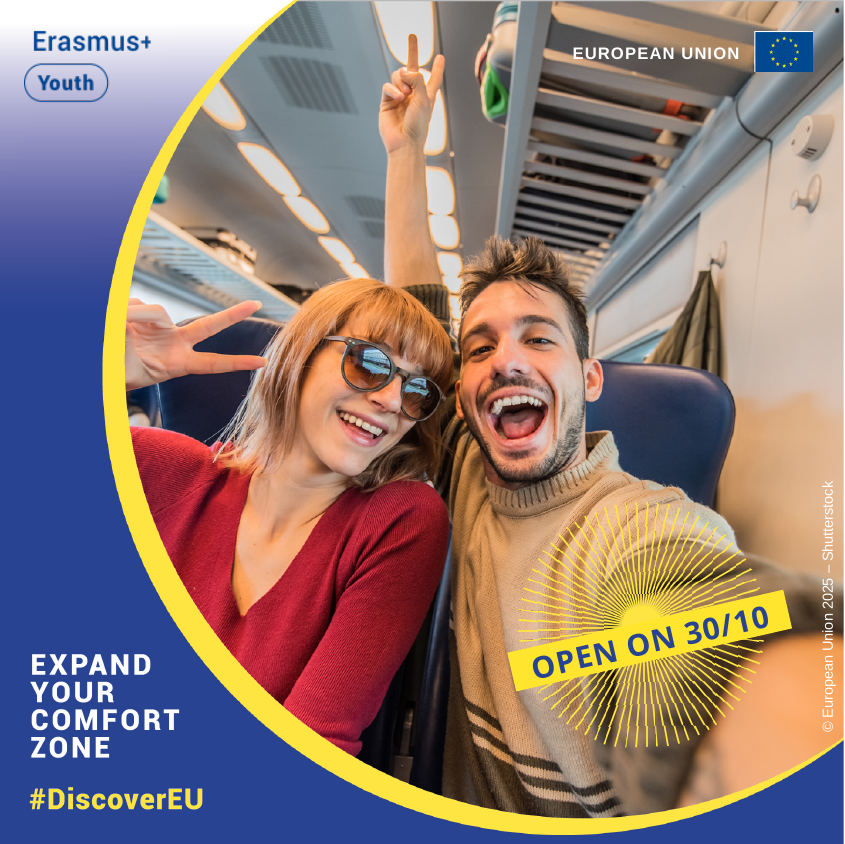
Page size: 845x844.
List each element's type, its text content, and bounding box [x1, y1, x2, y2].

picture [0, 0, 844, 844]
list Open on 30/10 [507, 589, 793, 692]
